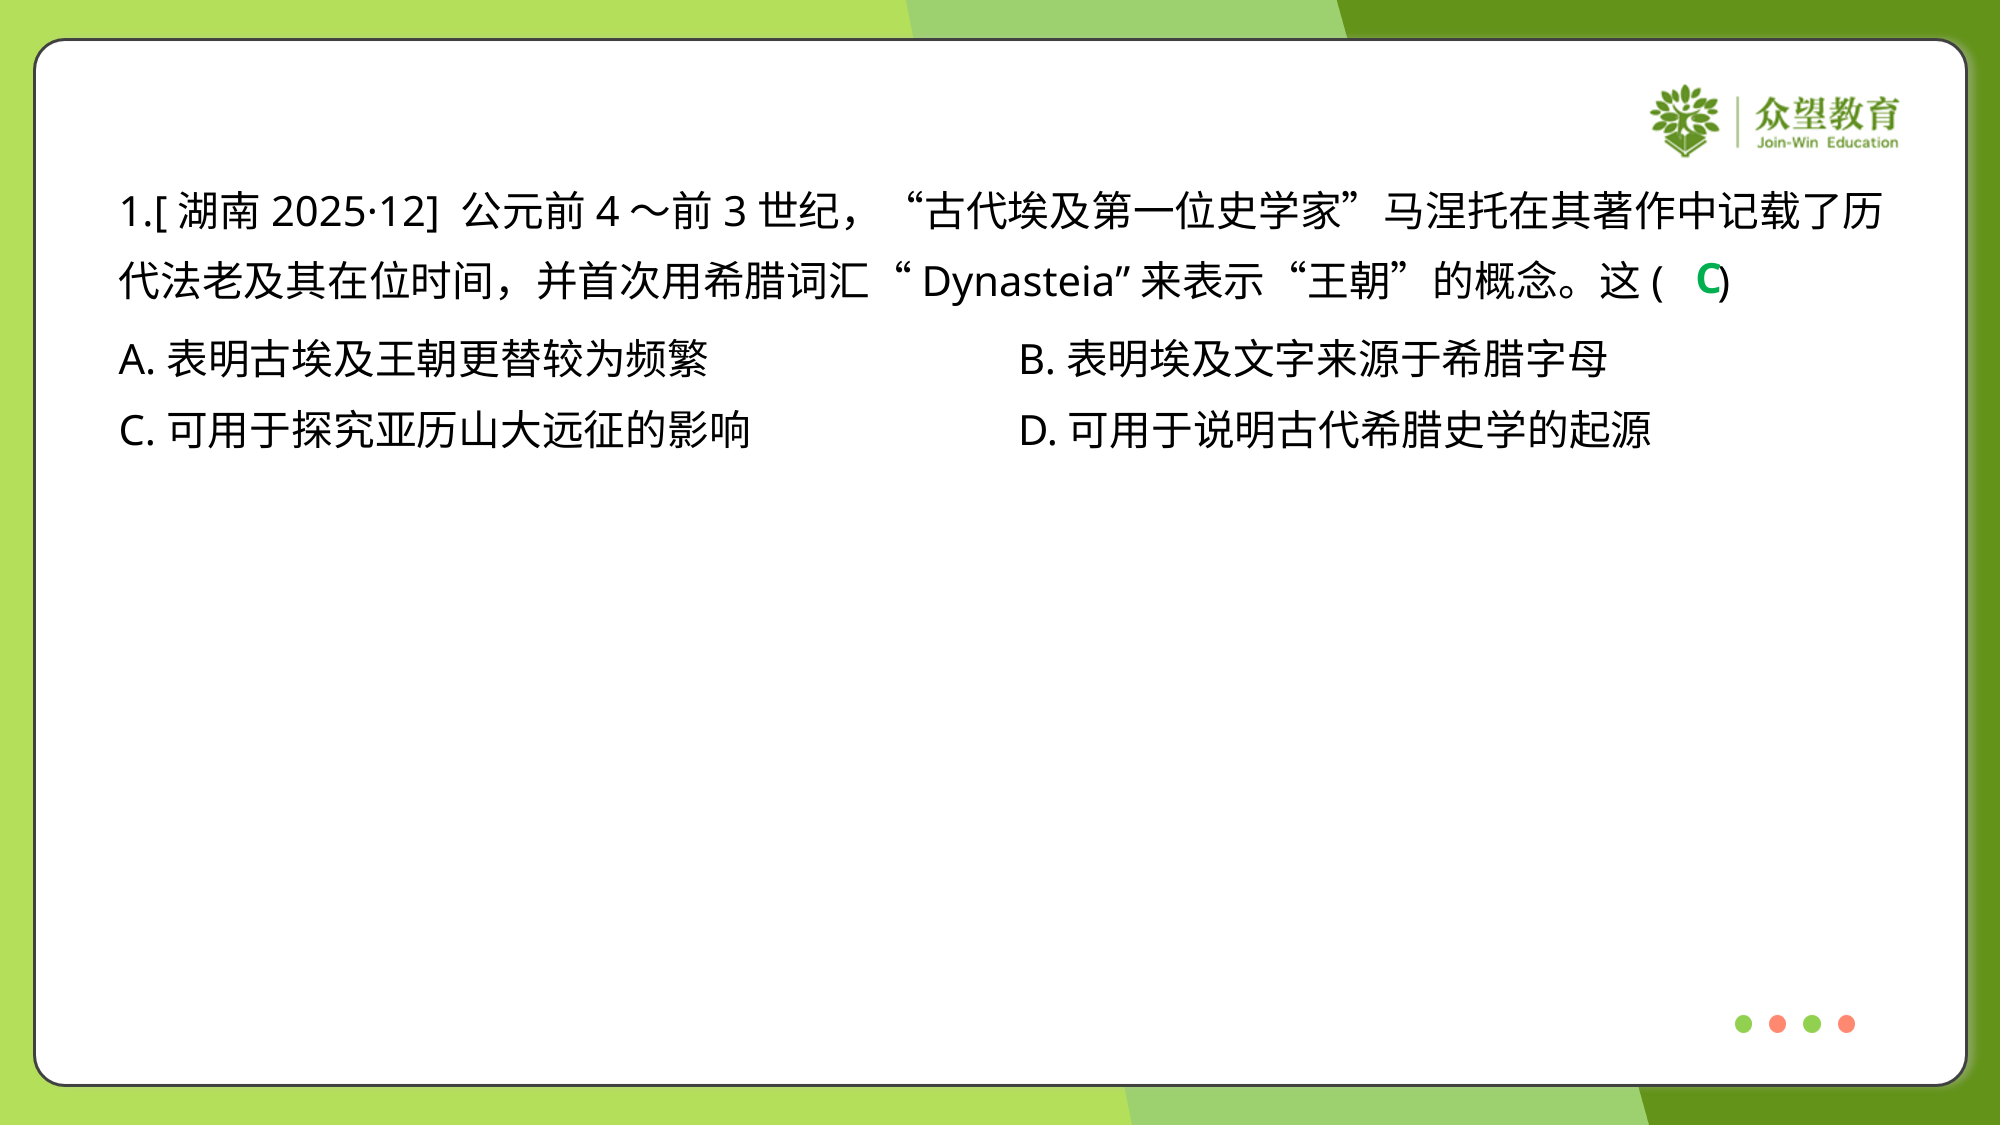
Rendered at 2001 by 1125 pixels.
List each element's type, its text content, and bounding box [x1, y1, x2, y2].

text_box A.表明古埃及王朝更替较为频繁 B.表明埃及文字来源于希腊字母 C.可用于探究亚历山大远征的影响 D.可用于说明古代希腊史学的起源 [118, 307, 1883, 447]
picture [0, 0, 2000, 1125]
text_box 1.[湖南2025·12] 公元前4～前3世纪，“古代埃及第一位史学家”马涅托在其著作中记载了历 代法老及其在位时间，并首次用希腊词汇“Dynasteia”来表示“王朝”的概念。这( ) [118, 159, 1883, 298]
text_box C [1679, 231, 1738, 296]
